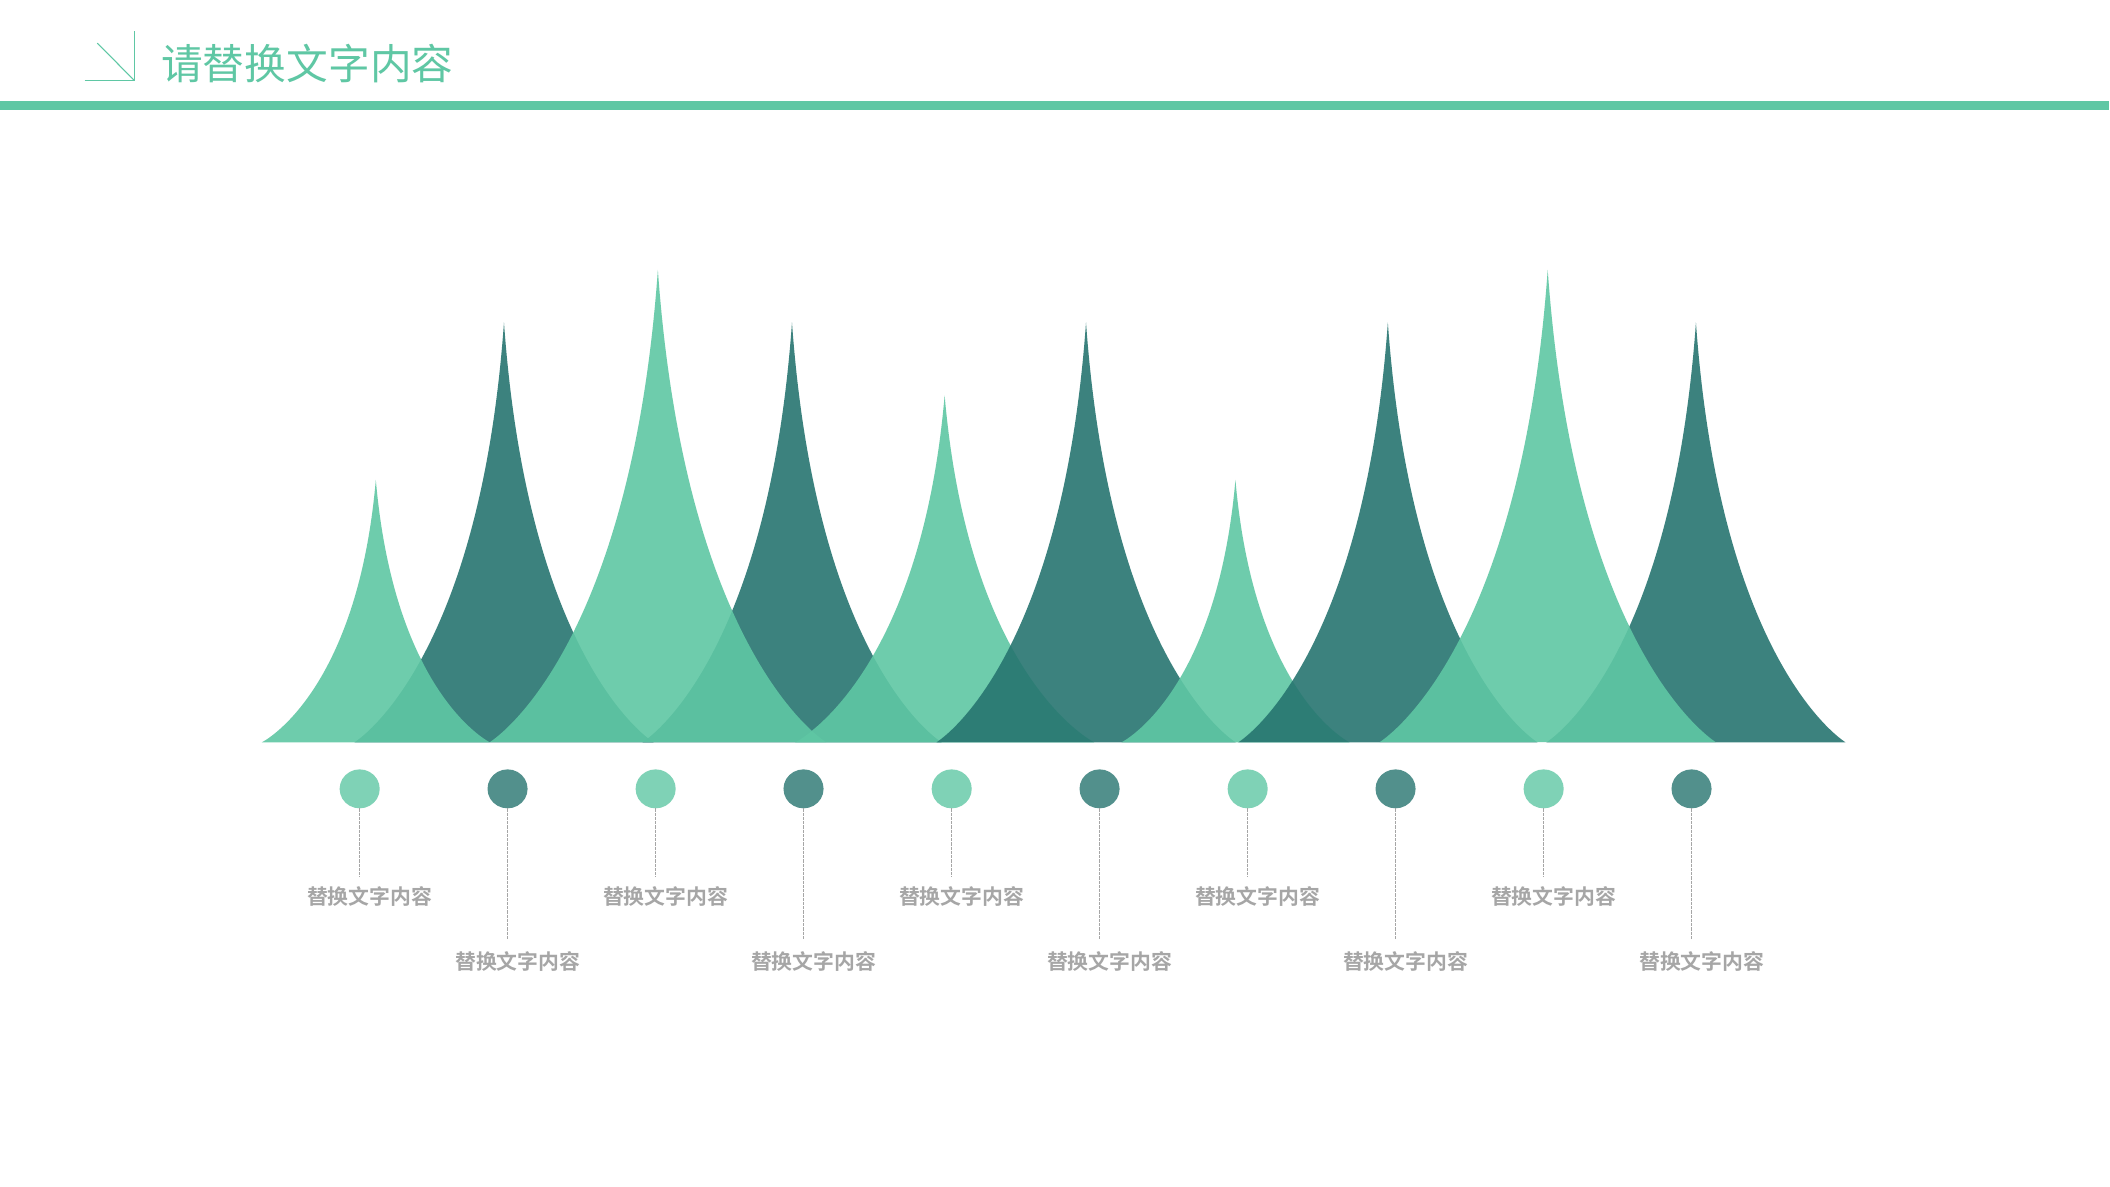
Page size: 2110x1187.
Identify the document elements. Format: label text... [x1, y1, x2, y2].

text_box [1630, 322, 1846, 743]
text_box [936, 322, 1180, 743]
text_box [489, 269, 811, 743]
text_box [795, 395, 1010, 743]
text_box [1379, 269, 1716, 743]
text_box 请替换文字内容 [145, 22, 500, 94]
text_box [1194, 769, 1321, 909]
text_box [750, 769, 877, 975]
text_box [1638, 769, 1765, 975]
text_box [898, 769, 1025, 909]
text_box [1342, 769, 1469, 975]
text_box [421, 322, 573, 741]
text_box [454, 769, 581, 975]
text_box [732, 322, 873, 730]
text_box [602, 769, 729, 909]
text_box [1238, 322, 1460, 743]
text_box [306, 769, 433, 909]
text_box [261, 479, 489, 743]
text_box [1121, 479, 1292, 743]
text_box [1046, 769, 1173, 975]
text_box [1490, 769, 1617, 909]
